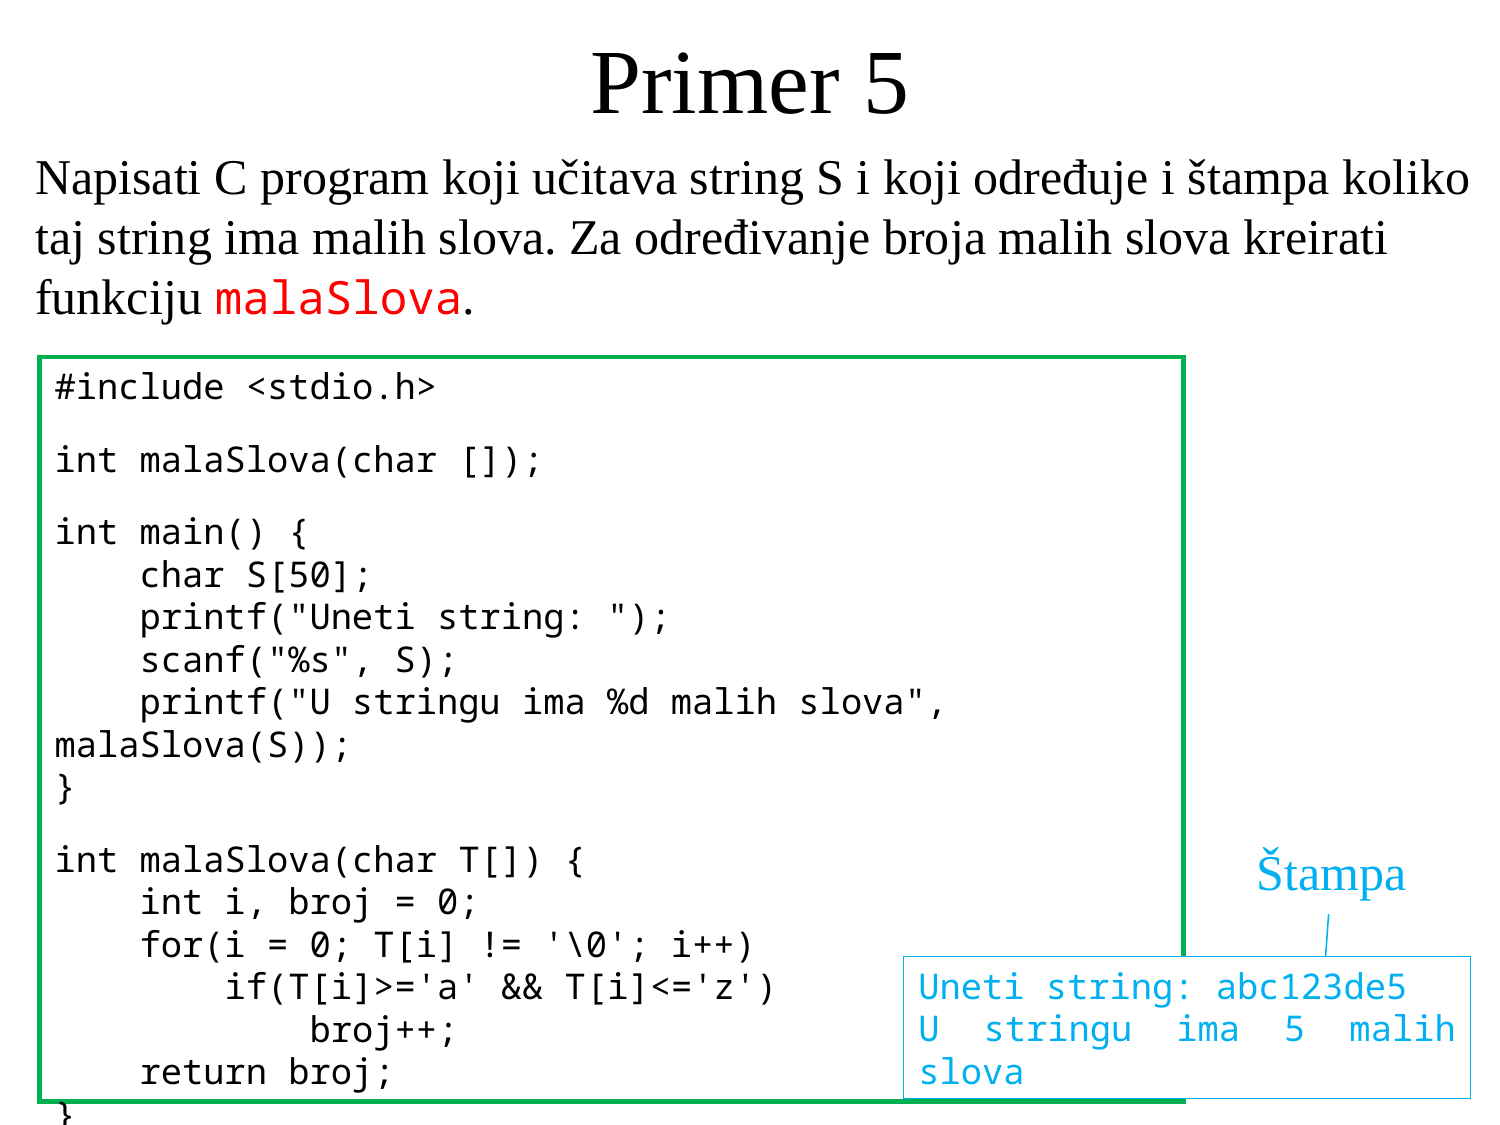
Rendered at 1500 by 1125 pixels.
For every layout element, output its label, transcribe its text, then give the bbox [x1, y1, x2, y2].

text_box Napisati C program koji učitava string S i koji određuje i štampa koliko taj string ima malih slova. Za određivanje broja malih slova kreirati funkciju malaSlova. [29, 137, 1483, 280]
text_box Uneti string: abc123de5 U stringu ima 5 malih slova [903, 956, 1471, 1099]
text_box Štampa [1242, 832, 1432, 908]
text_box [1323, 913, 1329, 976]
title Primer 5 [112, 0, 1388, 137]
list #include <stdio.h> int malaSlova(char []); int main() { char S[50]; printf("Uneti string: "); scanf("%s", S); printf("U stringu ima %d malih slova", malaSlova(S)); } int malaSlova(char T[]) { int i, broj = 0; for(i = 0; T[i] != '\0'; i++) if(T[i]>='a' && T[i]<='z') broj++; return broj; } [39, 356, 1184, 1102]
